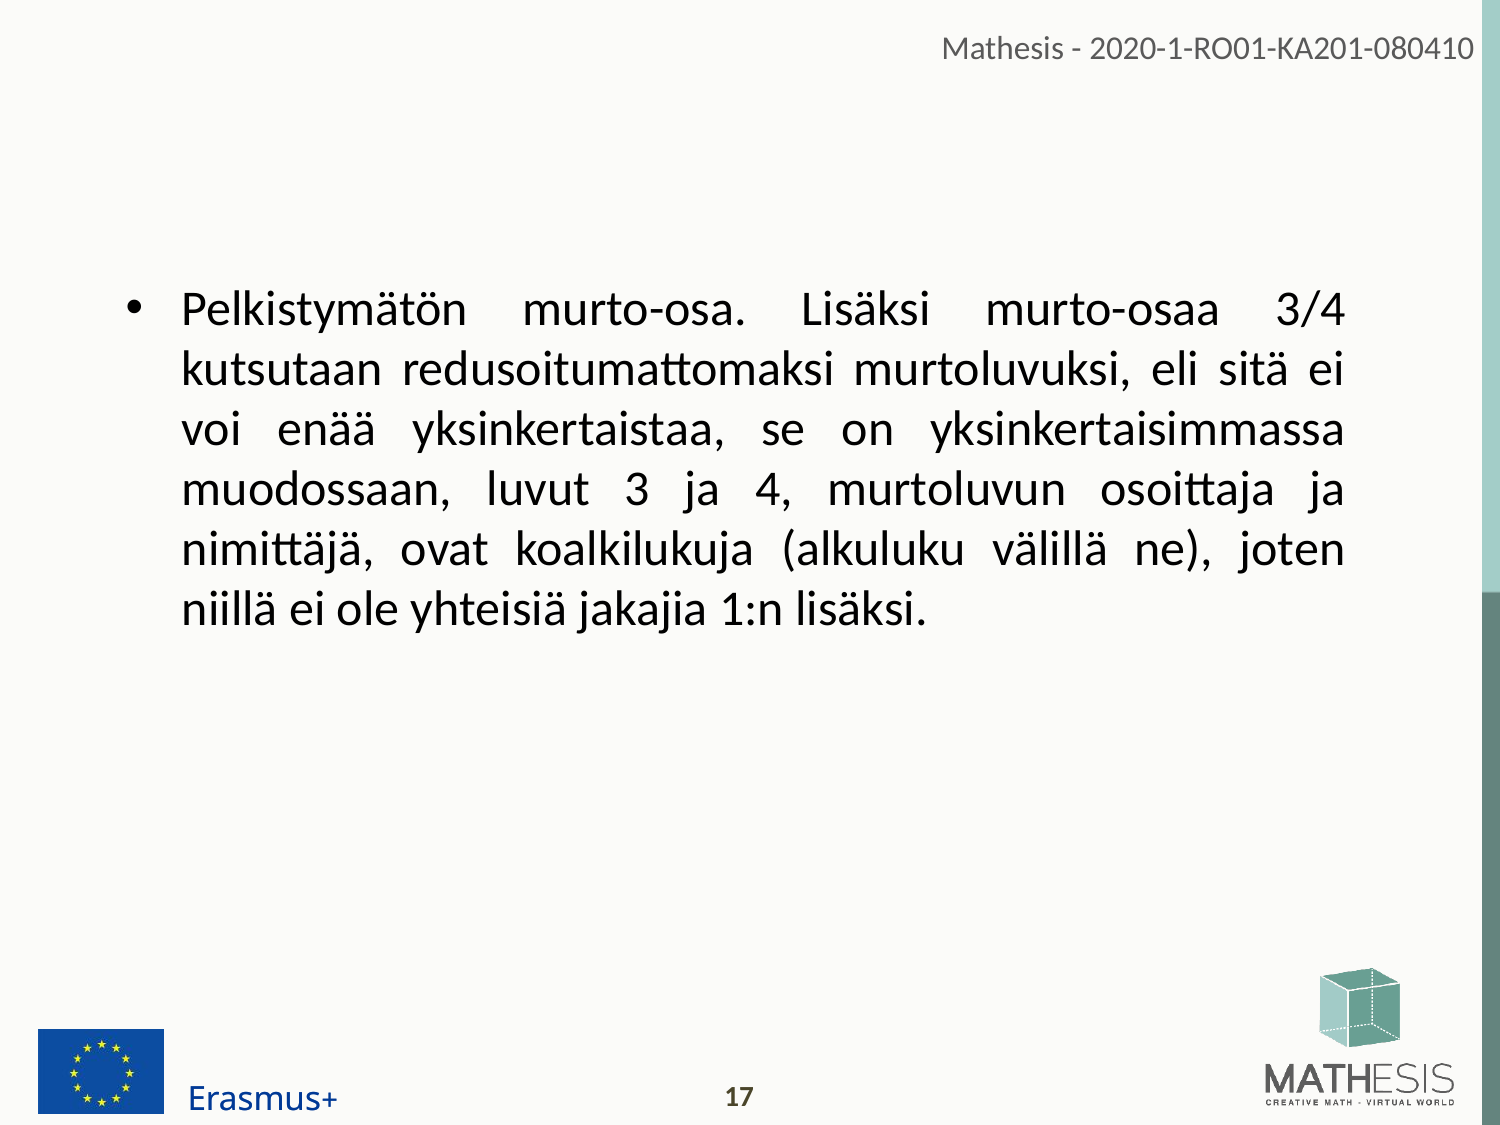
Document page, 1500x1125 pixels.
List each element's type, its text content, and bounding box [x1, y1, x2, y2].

list Pelkistymätön murto-osa. Lisäksi murto-osaa 3/4 kutsutaan redusoitumattomaksi murtoluvuksi, eli sitä ei voi enää yksinkertaistaa, se on yksinkertaisimmassa muodossaan, luvut 3 ja 4, murtoluvun osoittaja ja nimittäjä, ovat koalkilukuja (alkuluku välillä ne), joten niillä ei ole yhteisiä jakajia 1:n lisäksi. [110, 268, 1361, 788]
picture [38, 1029, 164, 1114]
